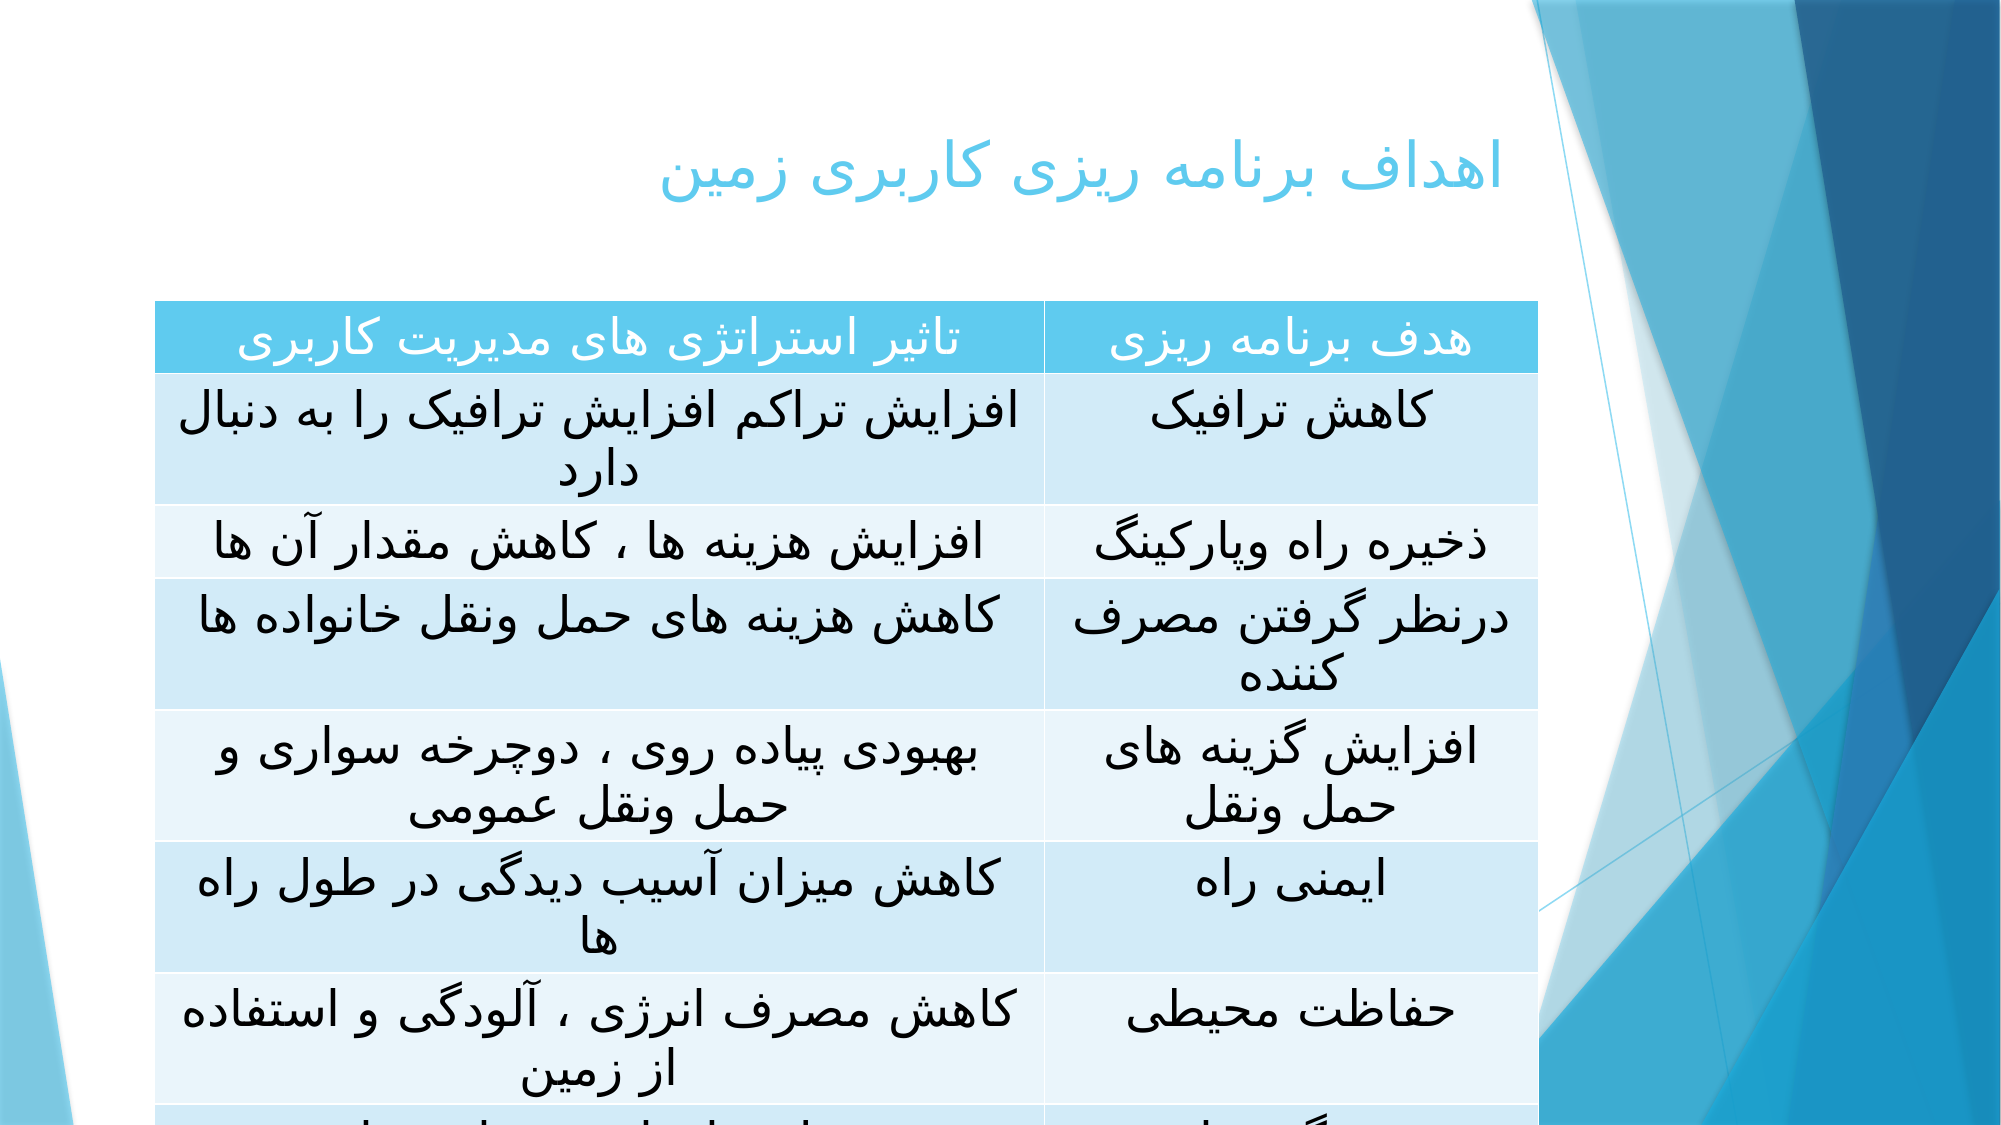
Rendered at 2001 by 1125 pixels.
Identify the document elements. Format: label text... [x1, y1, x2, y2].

table_cell کاهش هزینه های حمل ونقل خانواده ها [155, 579, 1044, 709]
table_cell حفاظت محیطی [1045, 974, 1538, 1103]
table_cell سرزندگی جامعه [1045, 1105, 1538, 1125]
table_cell ایمنی راه [1045, 842, 1538, 972]
table_cell افزایش گزینه های حمل ونقل [1045, 711, 1538, 840]
table_header تاثیر استراتژی های مدیریت کاربری [155, 301, 1044, 373]
table_cell مربوط به افزایش زیبایی جامعه، یکپارچگی جامعه [155, 1105, 1044, 1125]
table_header هدف برنامه ریزی [1045, 301, 1538, 373]
table_cell افزایش هزینه ها ، کاهش مقدار آن ها [155, 506, 1044, 577]
title اهداف برنامه ریزی کاربری زمین [636, 117, 1522, 215]
table_cell بهبودی پیاده روی ، دوچرخه سواری و حمل ونقل عمومی [155, 711, 1044, 840]
table_cell افزایش تراکم افزایش ترافیک را به دنبال دارد [155, 374, 1044, 504]
table_cell ذخیره راه وپارکینگ [1045, 506, 1538, 577]
table_cell درنظر گرفتن مصرف کننده [1045, 579, 1538, 709]
table_cell کاهش میزان آسیب دیدگی در طول راه ها [155, 842, 1044, 972]
table_cell کاهش ترافیک [1045, 374, 1538, 504]
table_cell کاهش مصرف انرژی ، آلودگی و استفاده از زمین [155, 974, 1044, 1103]
